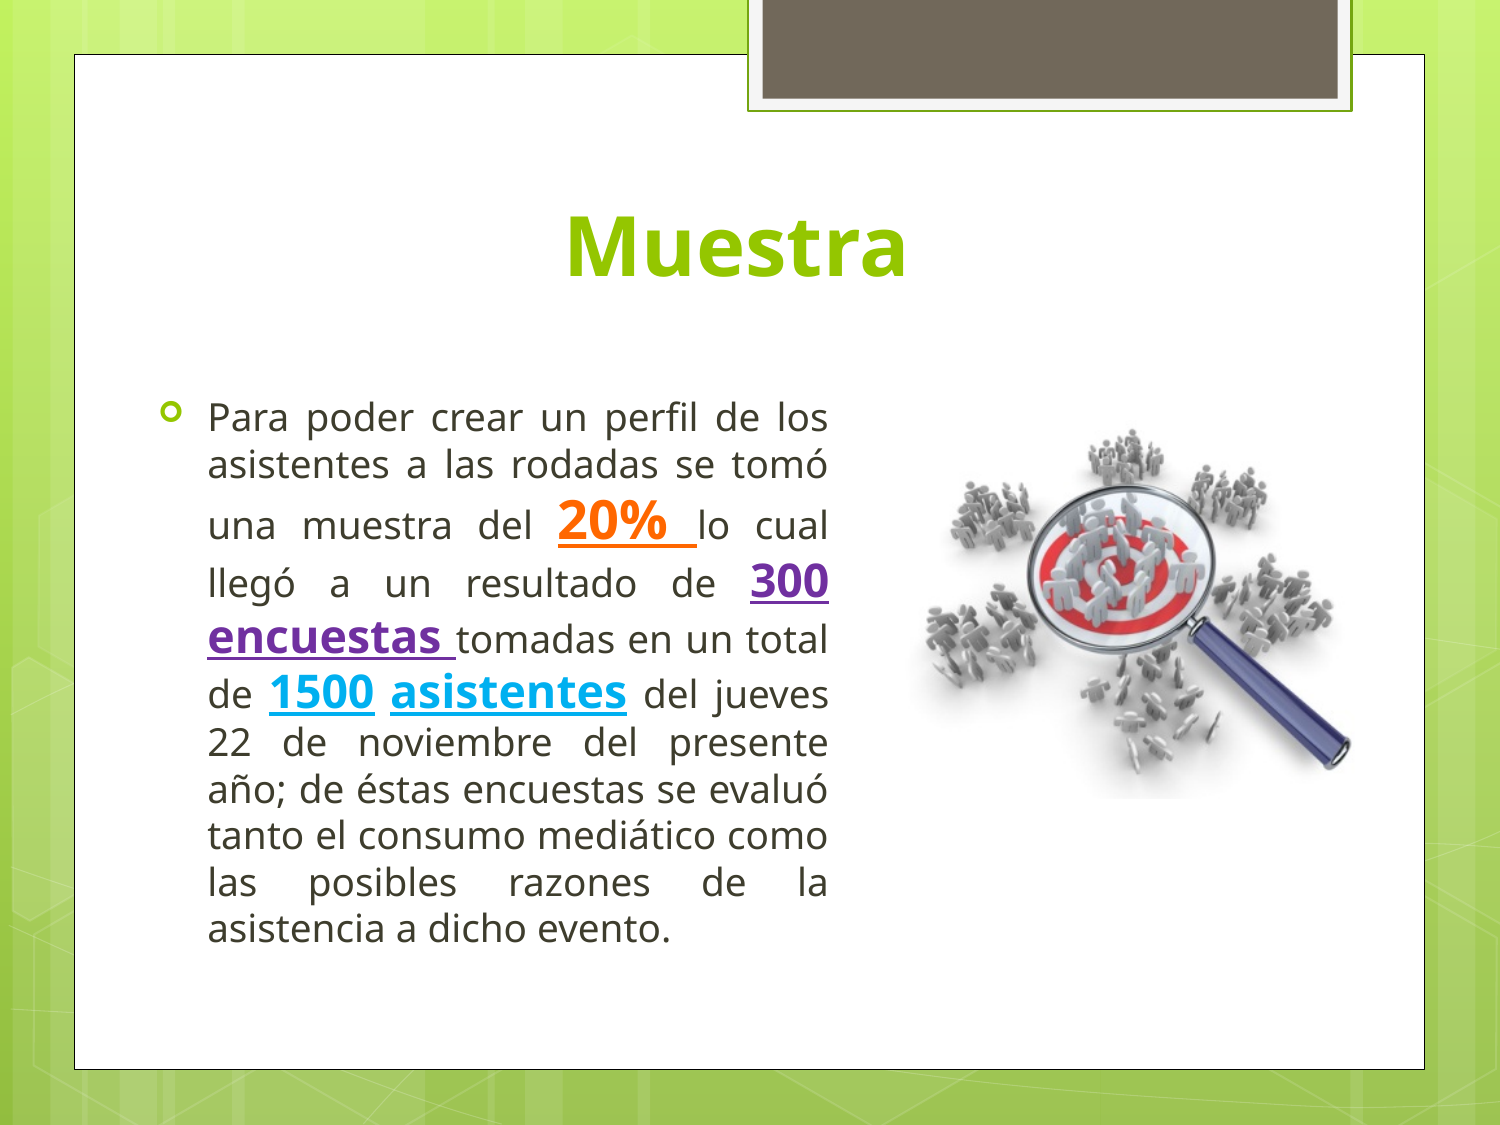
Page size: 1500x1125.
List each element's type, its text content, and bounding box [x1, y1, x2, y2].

list Para poder crear un perfil de los asistentes a las rodadas se tomó una muestra del 20% lo cual llegó a un resultado de 300 encuestas tomadas en un total de 1500 asistentes del jueves 22 de noviembre del presente año; de éstas encuestas se evaluó tanto el consumo mediático como las posibles razones de la asistencia a dicho evento. [135, 385, 845, 965]
picture [898, 420, 1374, 799]
title Muestra [171, 113, 1324, 302]
